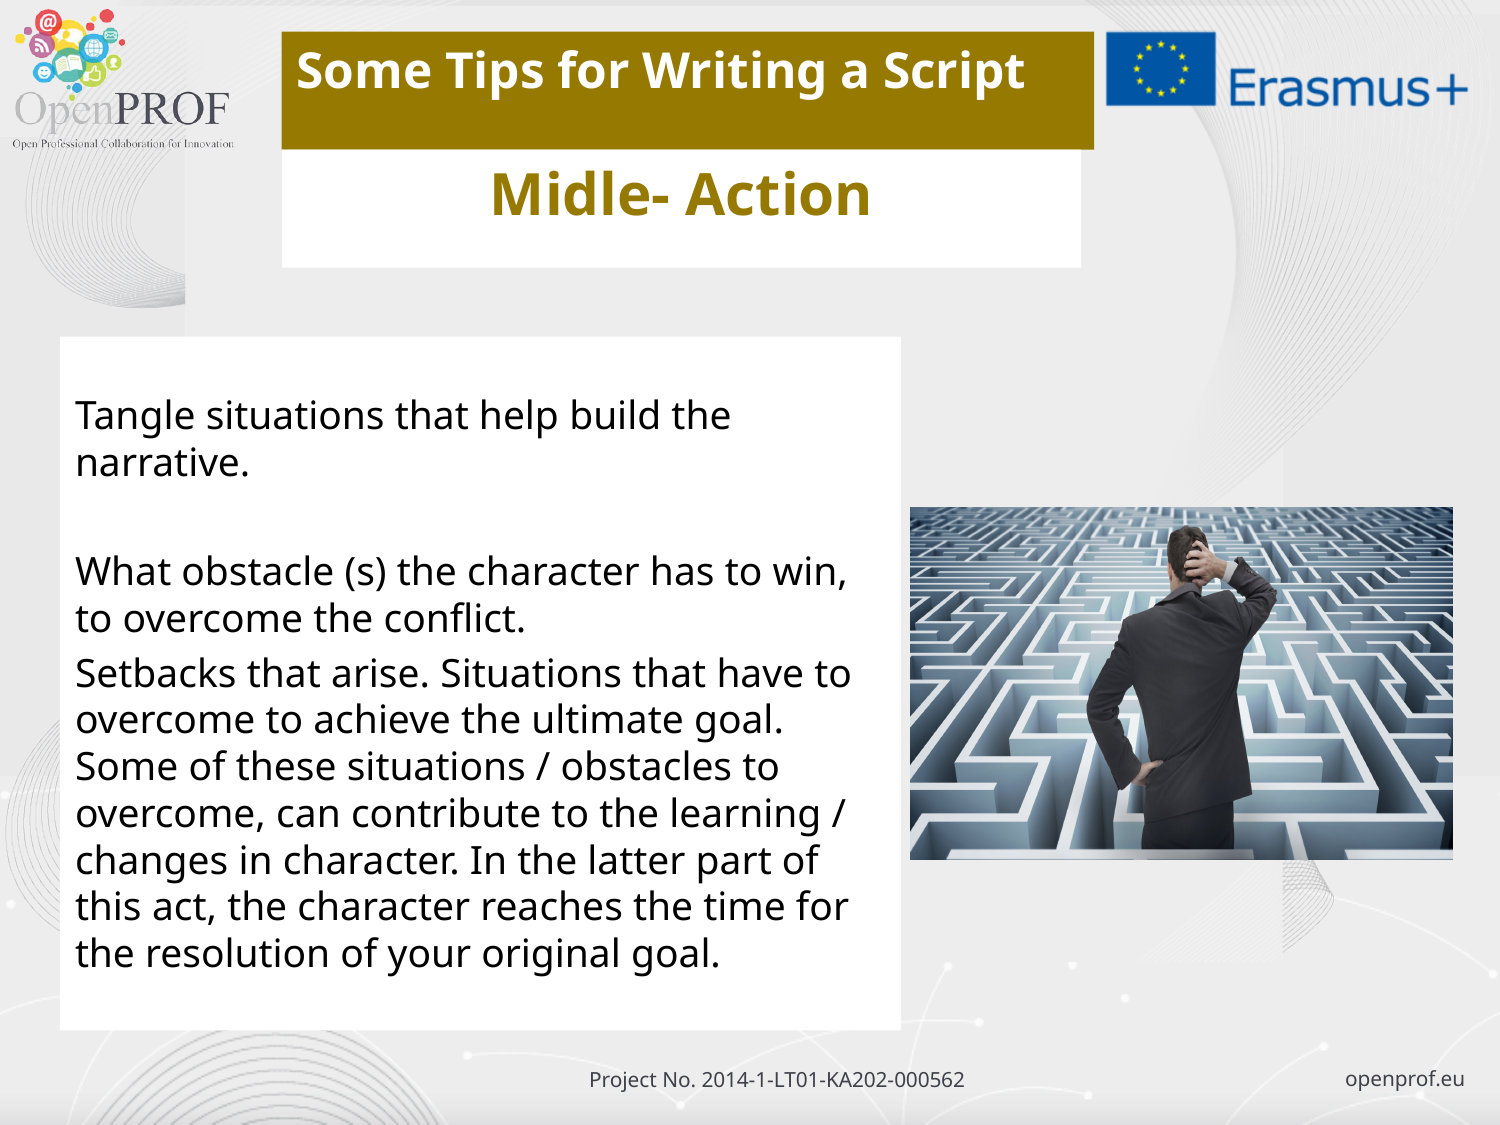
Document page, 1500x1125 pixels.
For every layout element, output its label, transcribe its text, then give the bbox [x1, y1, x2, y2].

text_box Some Tips for Writing a Script [281, 31, 1095, 150]
picture [0, 0, 1500, 1125]
text_box [741, 196, 1500, 667]
list Tangle situations that help build the narrative. What obstacle (s) the character has to win, to overcome the conflict. Setbacks that arise. Situations that have to overcome to achieve the ultimate goal. Some of these situations / obstacles to overcome, can contribute to the learning / changes in character. In the latter part of this act, the character reaches the time for the resolution of your original goal. [59, 336, 902, 1031]
text_box Midle- Action [281, 149, 1082, 268]
